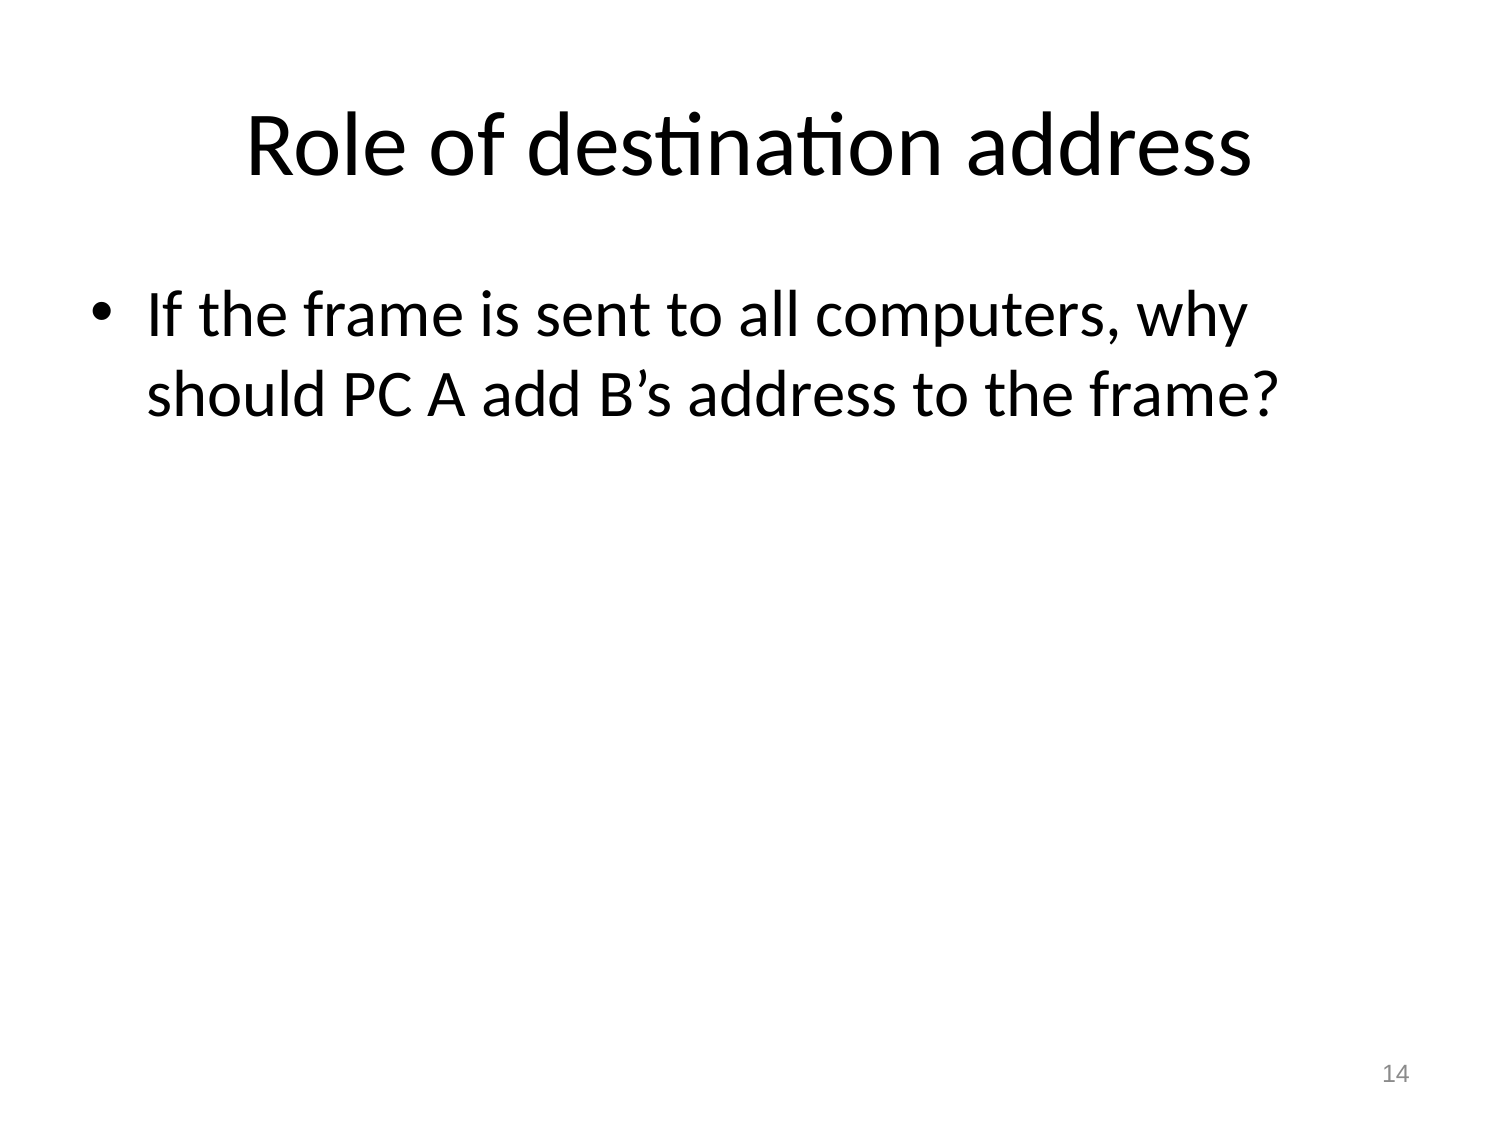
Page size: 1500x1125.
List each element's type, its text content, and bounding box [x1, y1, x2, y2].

slide_number 14 [1074, 1042, 1425, 1103]
title Role of destination address [74, 44, 1426, 233]
list If the frame is sent to all computers, why should PC A add B’s address to the frame? [74, 262, 1426, 1006]
